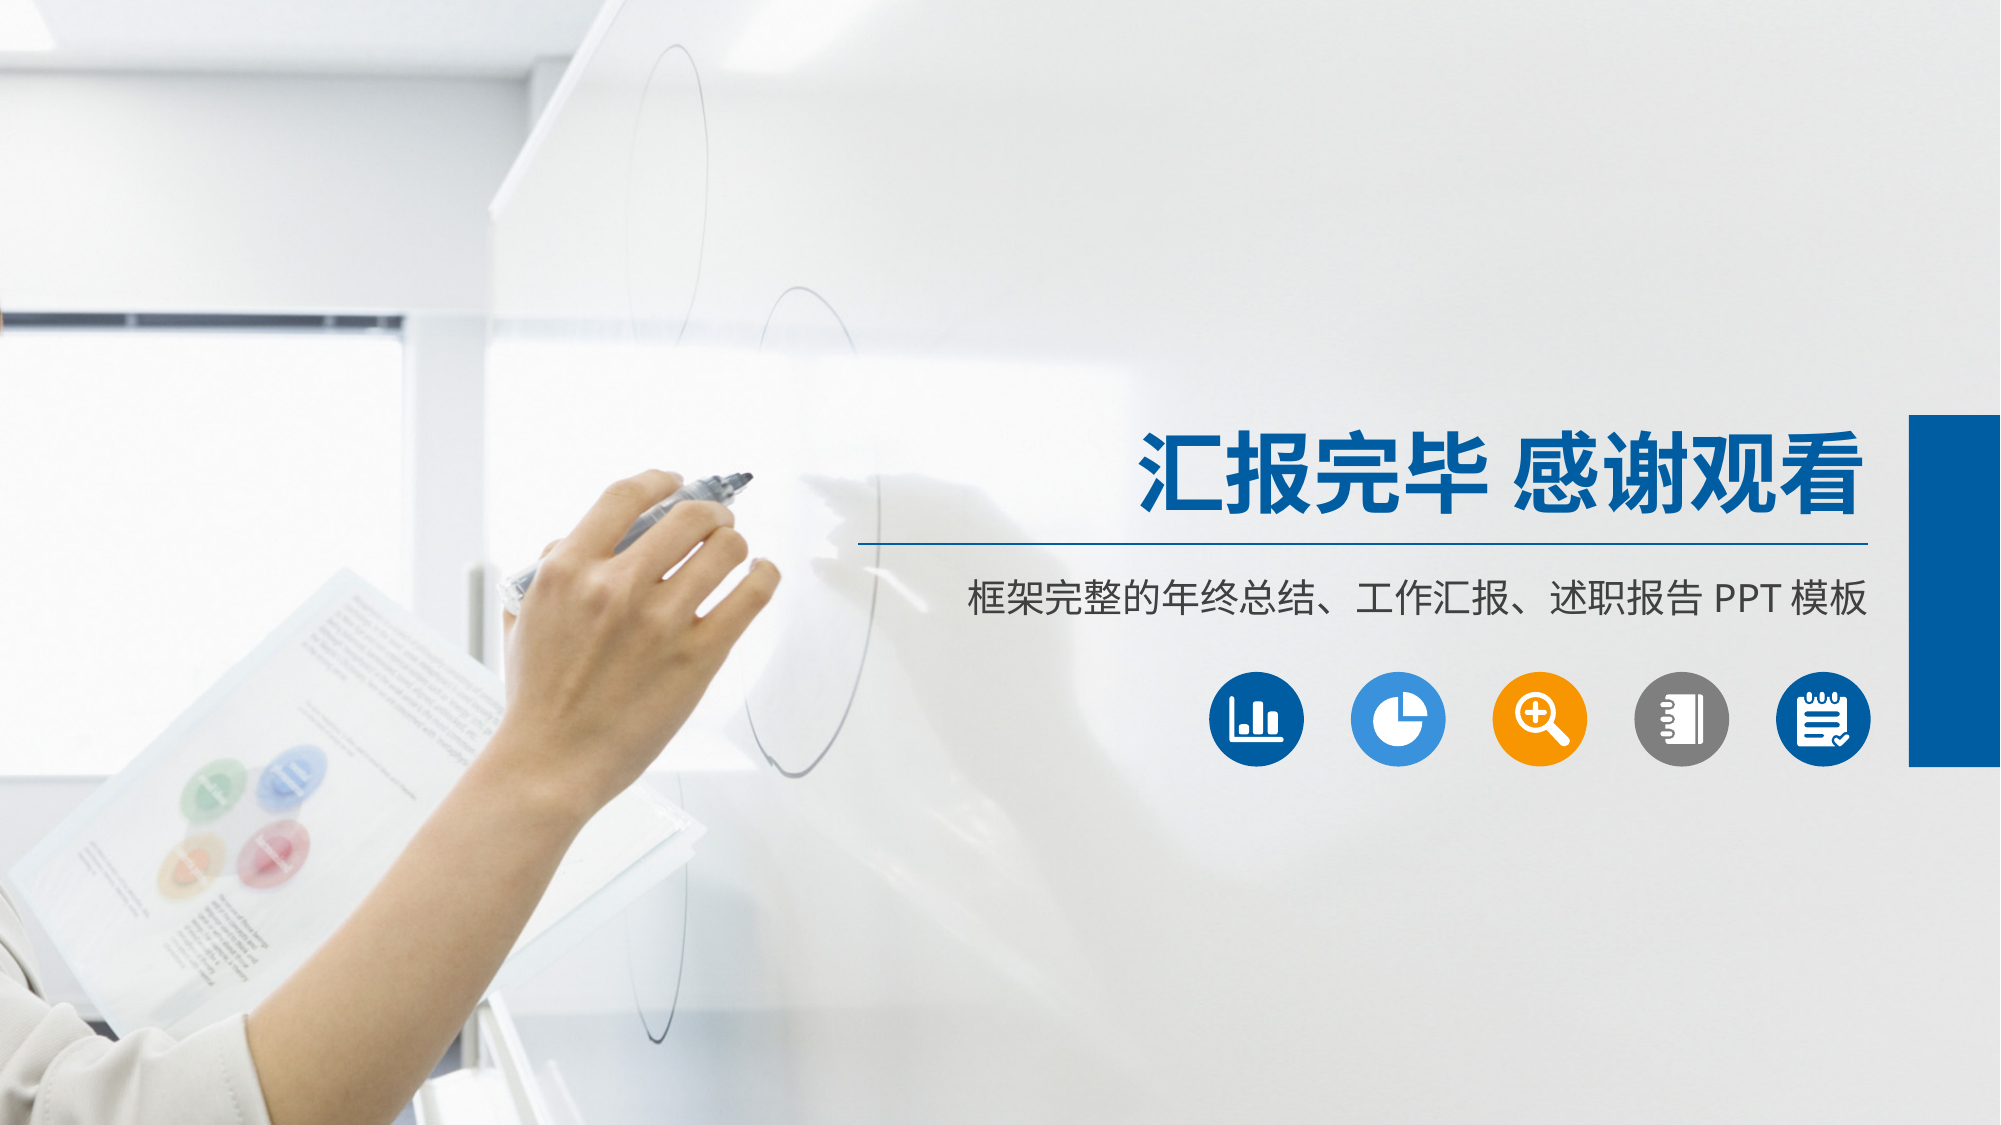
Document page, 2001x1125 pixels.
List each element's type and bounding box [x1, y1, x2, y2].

text_box [1208, 671, 1305, 767]
text_box [1634, 671, 1730, 767]
text_box [1350, 671, 1446, 767]
text_box [1492, 671, 1588, 767]
picture [0, 0, 2000, 1125]
text_box [1775, 671, 1871, 767]
